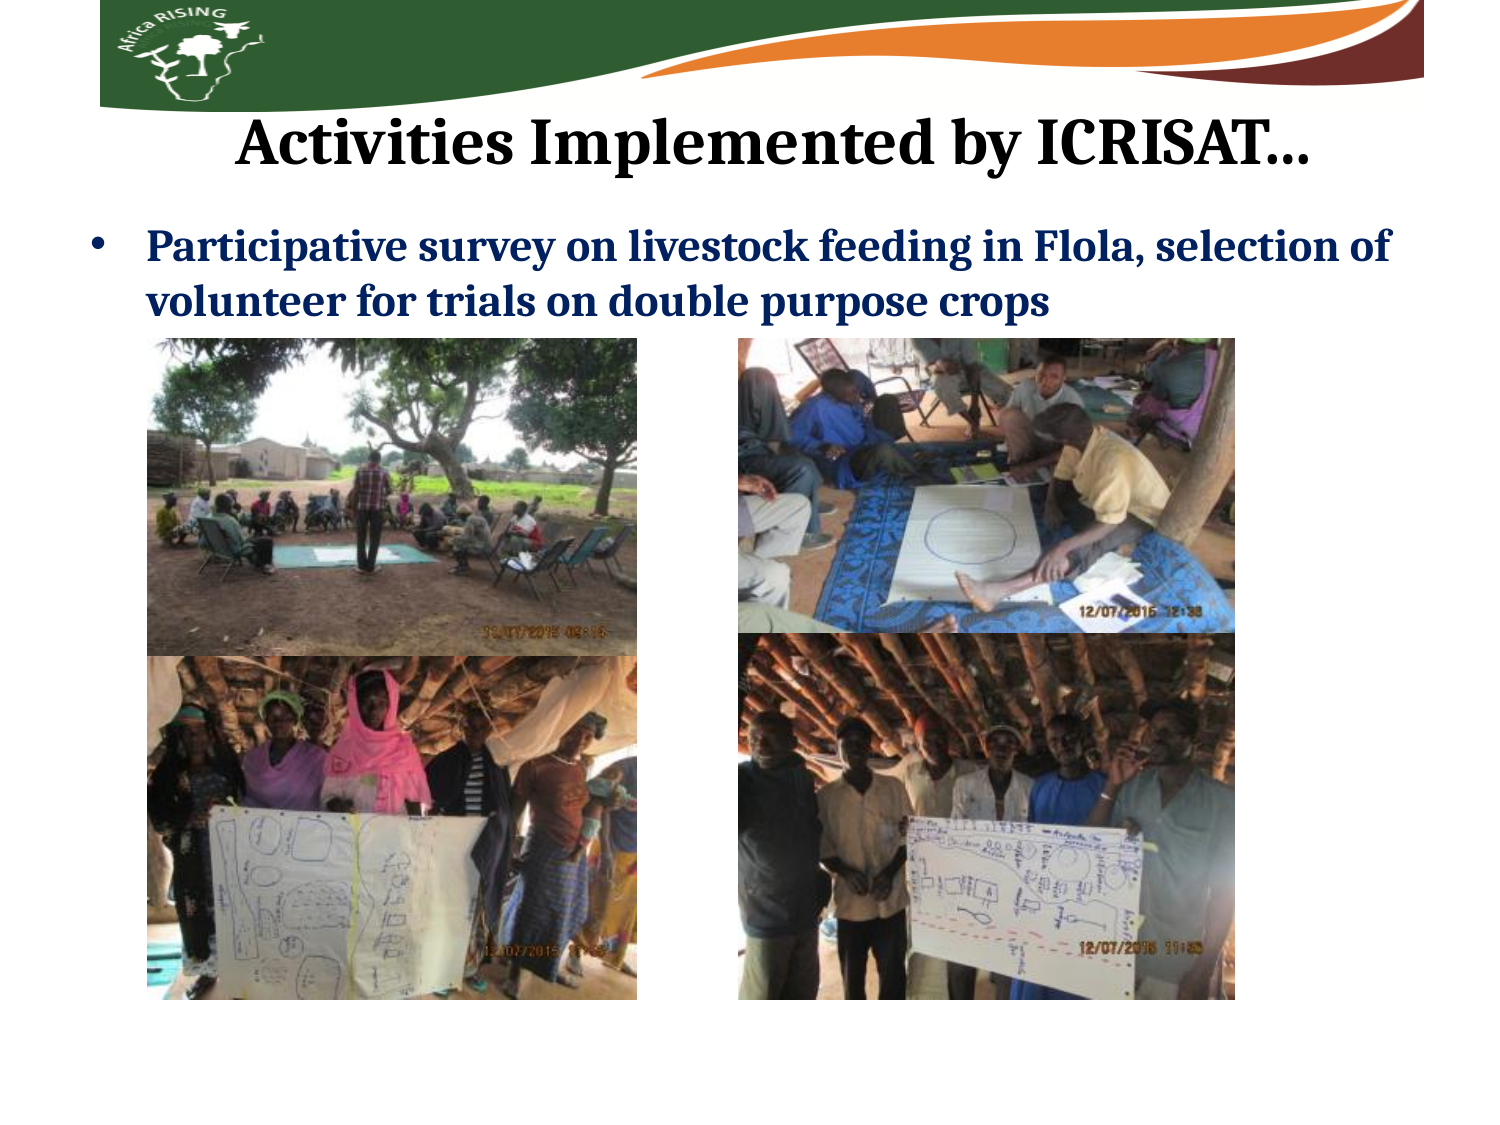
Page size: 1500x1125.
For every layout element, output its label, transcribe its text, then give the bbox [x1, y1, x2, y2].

picture [147, 337, 637, 1000]
picture [737, 337, 1235, 1000]
title Activities Implemented by ICRISAT… [100, 90, 1451, 186]
list Participative survey on livestock feeding in Flola, selection of volunteer for trials on double purpose crops [75, 208, 1425, 1035]
picture [100, 0, 1424, 114]
